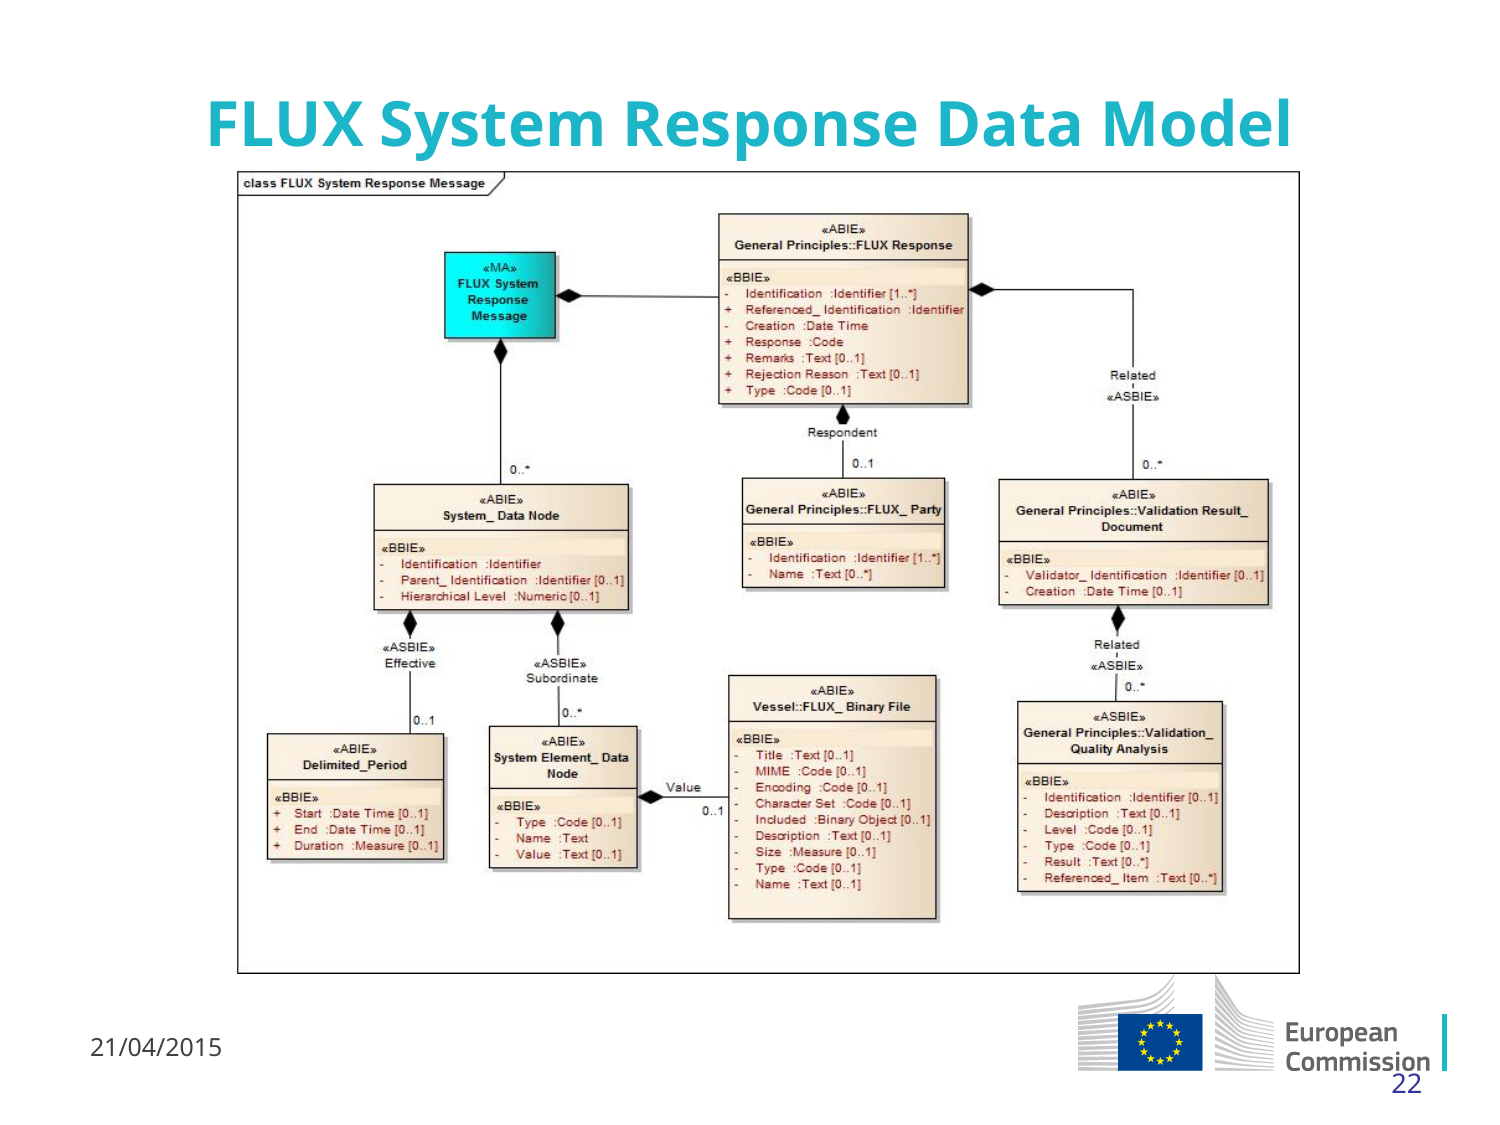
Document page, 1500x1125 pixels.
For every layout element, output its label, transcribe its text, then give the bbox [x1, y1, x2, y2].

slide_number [74, 1024, 266, 1103]
title FLUX System Response Data Model [75, 44, 1425, 199]
picture [236, 169, 1447, 1071]
slide_number 22 [1368, 1058, 1446, 1124]
